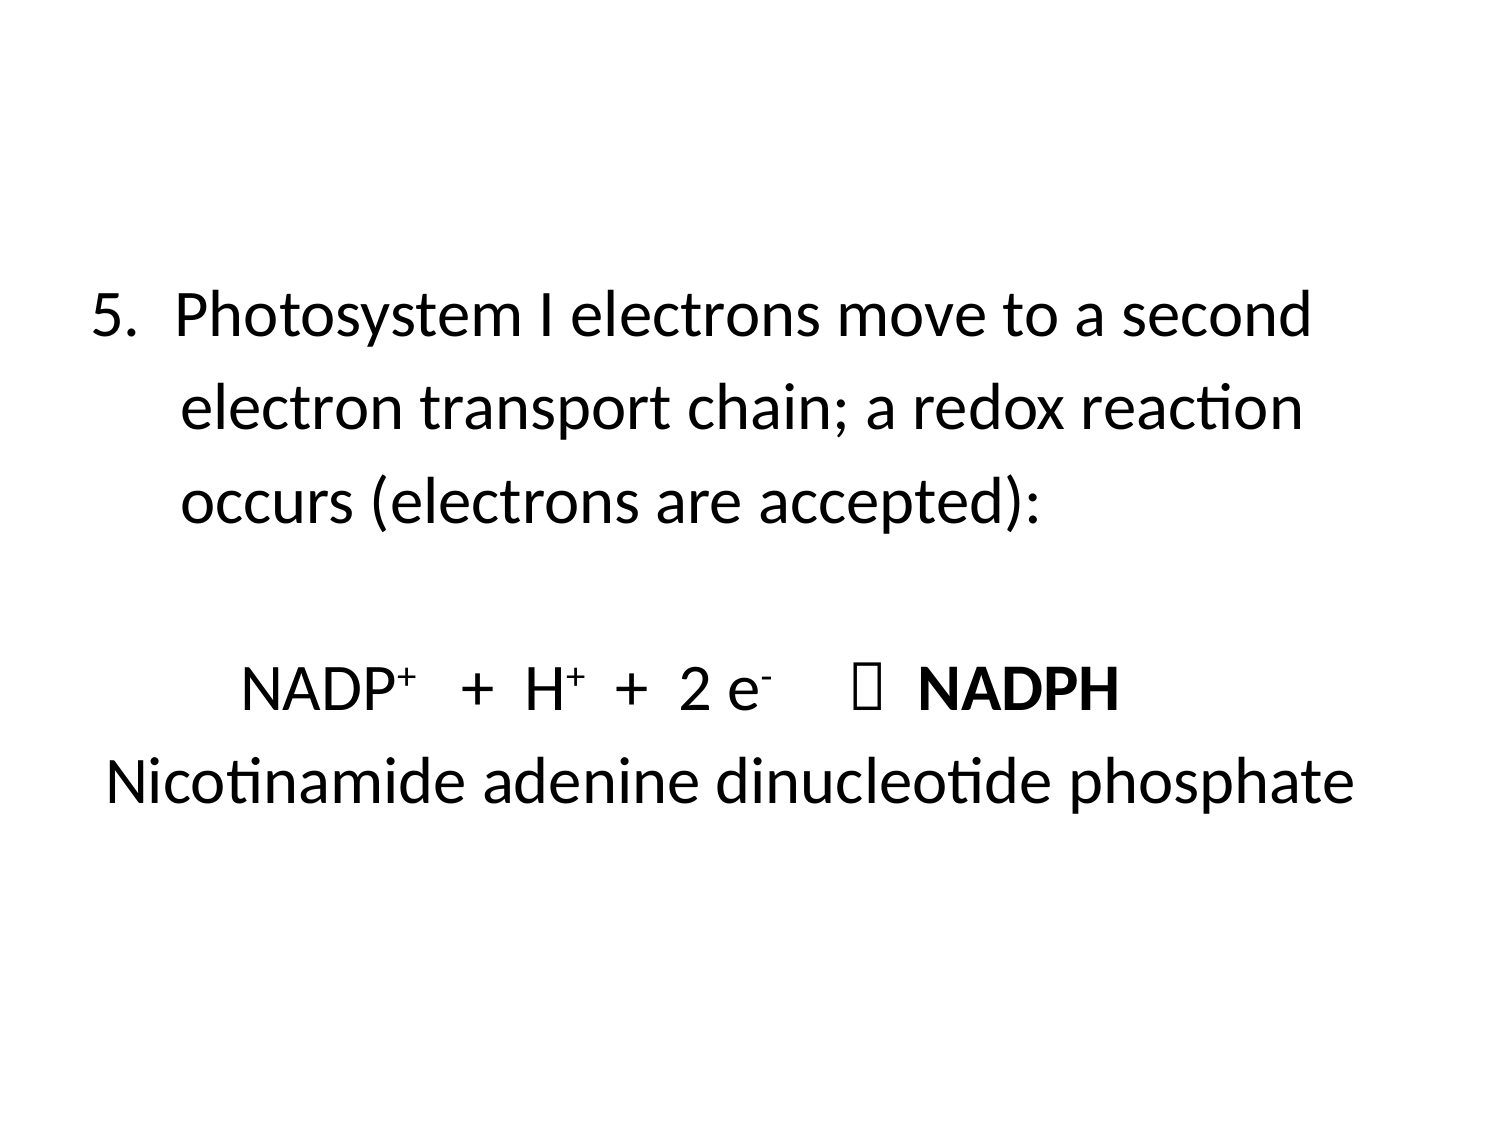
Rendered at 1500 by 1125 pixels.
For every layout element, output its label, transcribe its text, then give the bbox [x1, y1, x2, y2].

list Photosystem I electrons move to a second electron transport chain; a redox reaction occurs (electrons are accepted): NADP+ + H+ + 2 e-  NADPH Nicotinamide adenine dinucleotide phosphate [75, 262, 1425, 1005]
